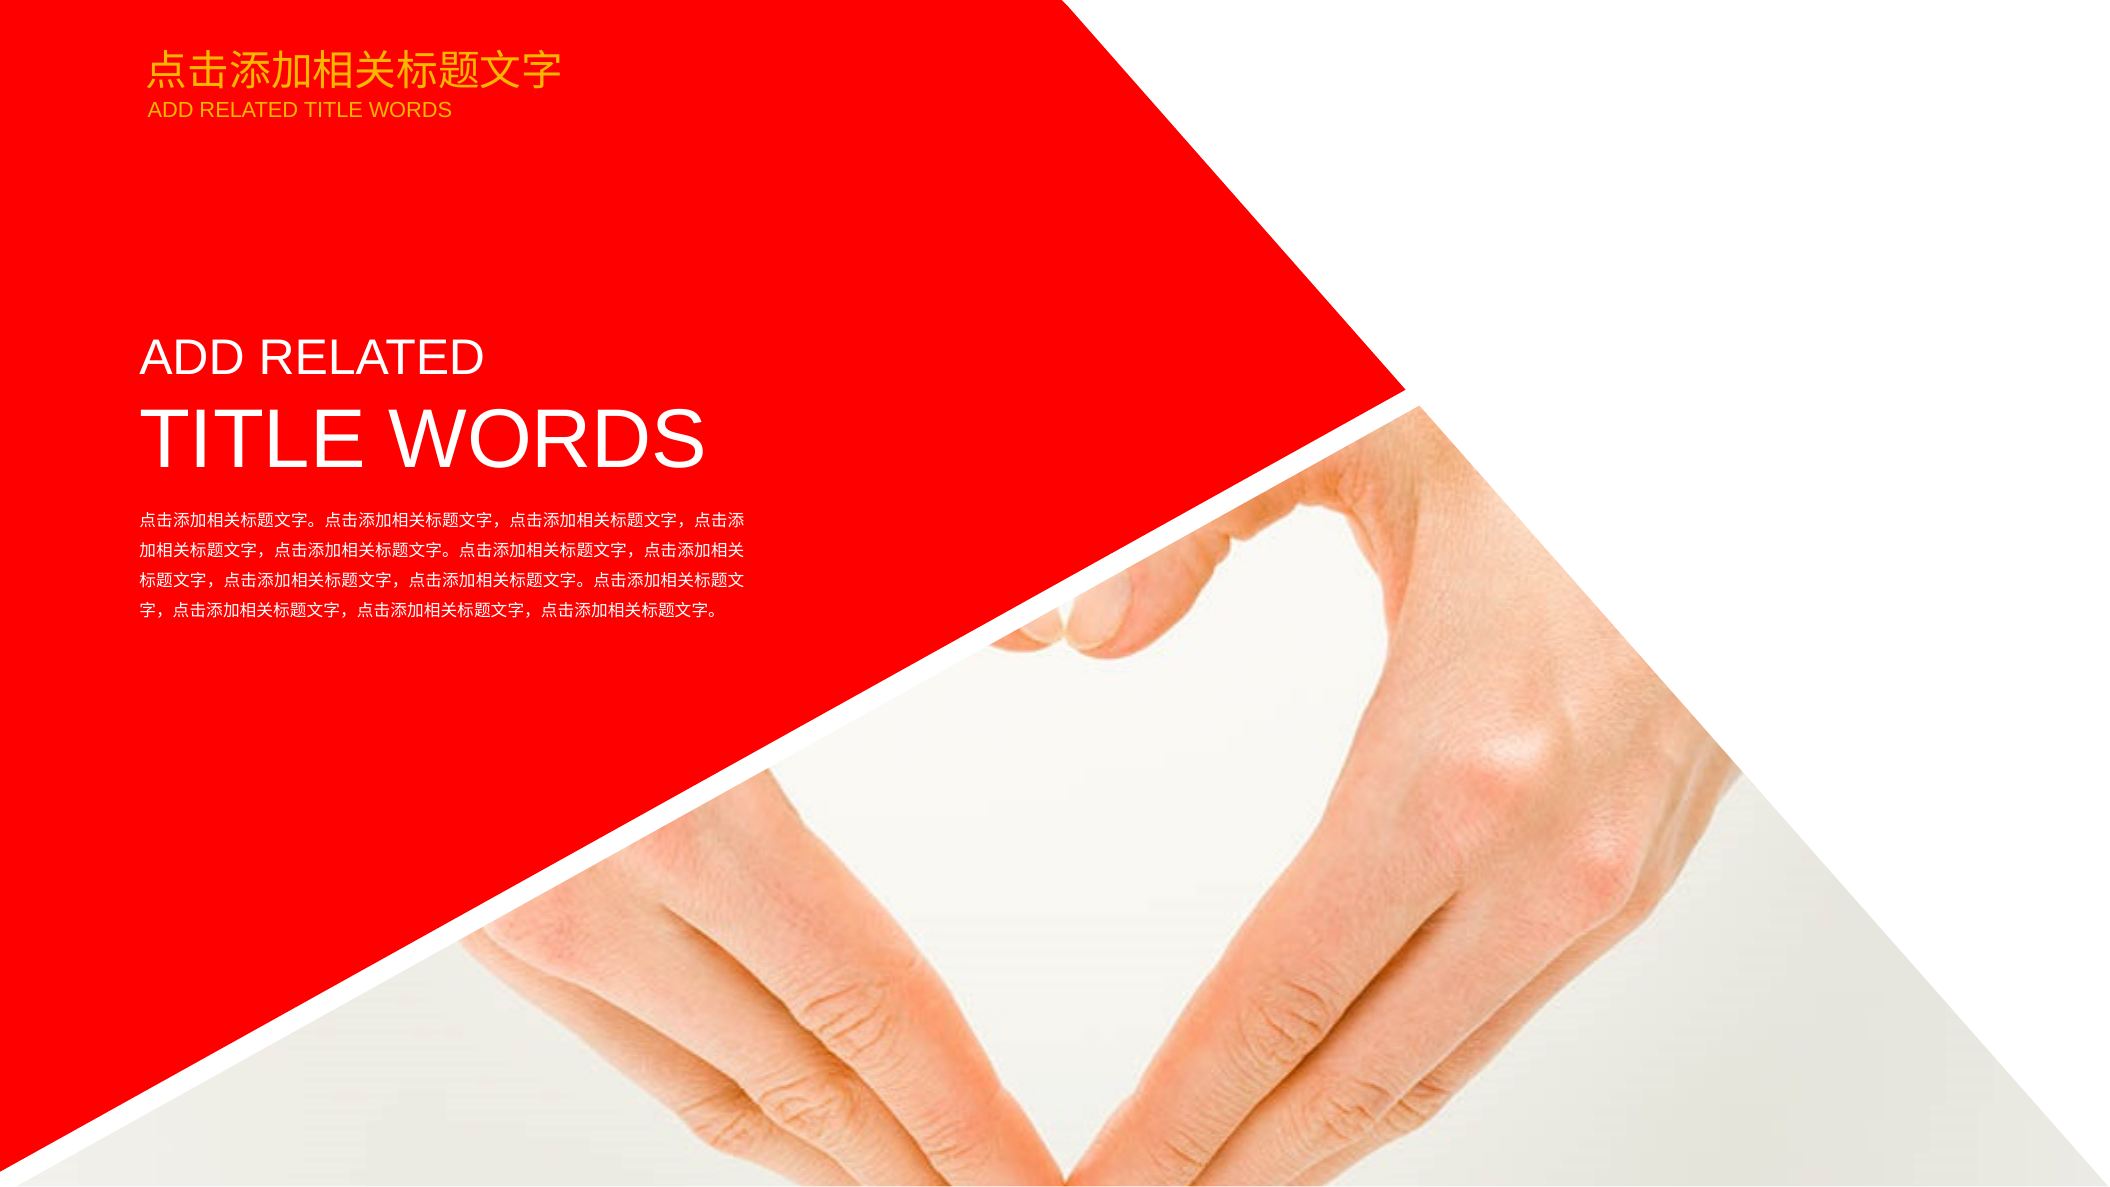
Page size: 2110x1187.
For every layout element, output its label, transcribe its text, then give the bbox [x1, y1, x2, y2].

text_box 点击添加相关标题文字。点击添加相关标题文字，点击添加相关标题文字，点击添加相关标题文字，点击添加相关标题文字。点击添加相关标题文字，点击添加相关标题文字，点击添加相关标题文字，点击添加相关标题文字。点击添加相关标题文字，点击添加相关标题文字，点击添加相关标题文字，点击添加相关标题文字。 [124, 492, 760, 627]
text_box 点击添加相关标题文字 [145, 43, 564, 95]
text_box ADD RELATED TITLE WORDS [147, 96, 453, 123]
text_box [16, 405, 2109, 1187]
text_box ADD RELATED TITLE WORDS [124, 317, 760, 492]
text_box [0, 0, 1406, 1172]
